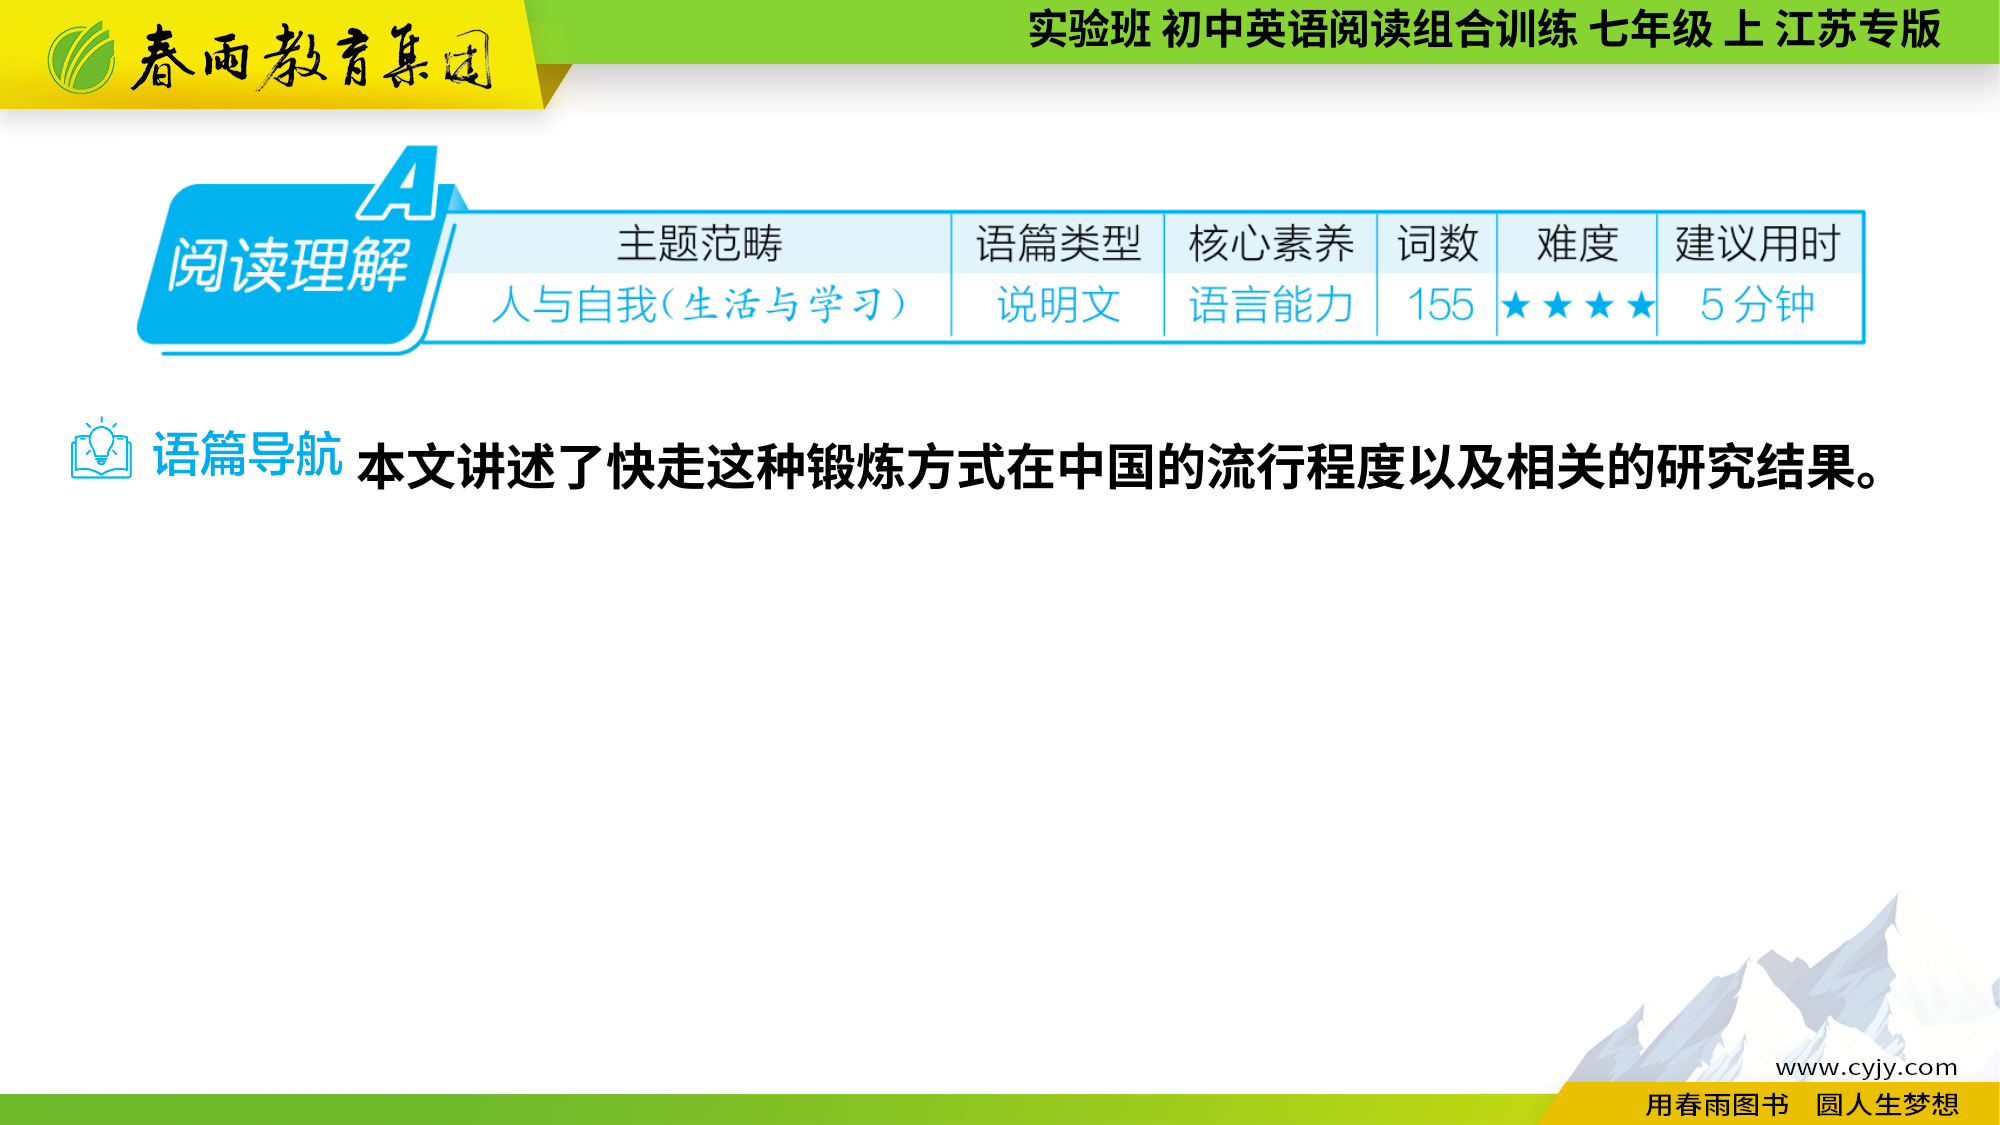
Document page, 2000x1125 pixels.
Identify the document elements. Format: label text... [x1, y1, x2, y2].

list 本文讲述了快走这种锻炼方式在中国的流行程度以及相关的研究结果。 [59, 397, 1944, 492]
picture [0, 0, 2000, 1125]
